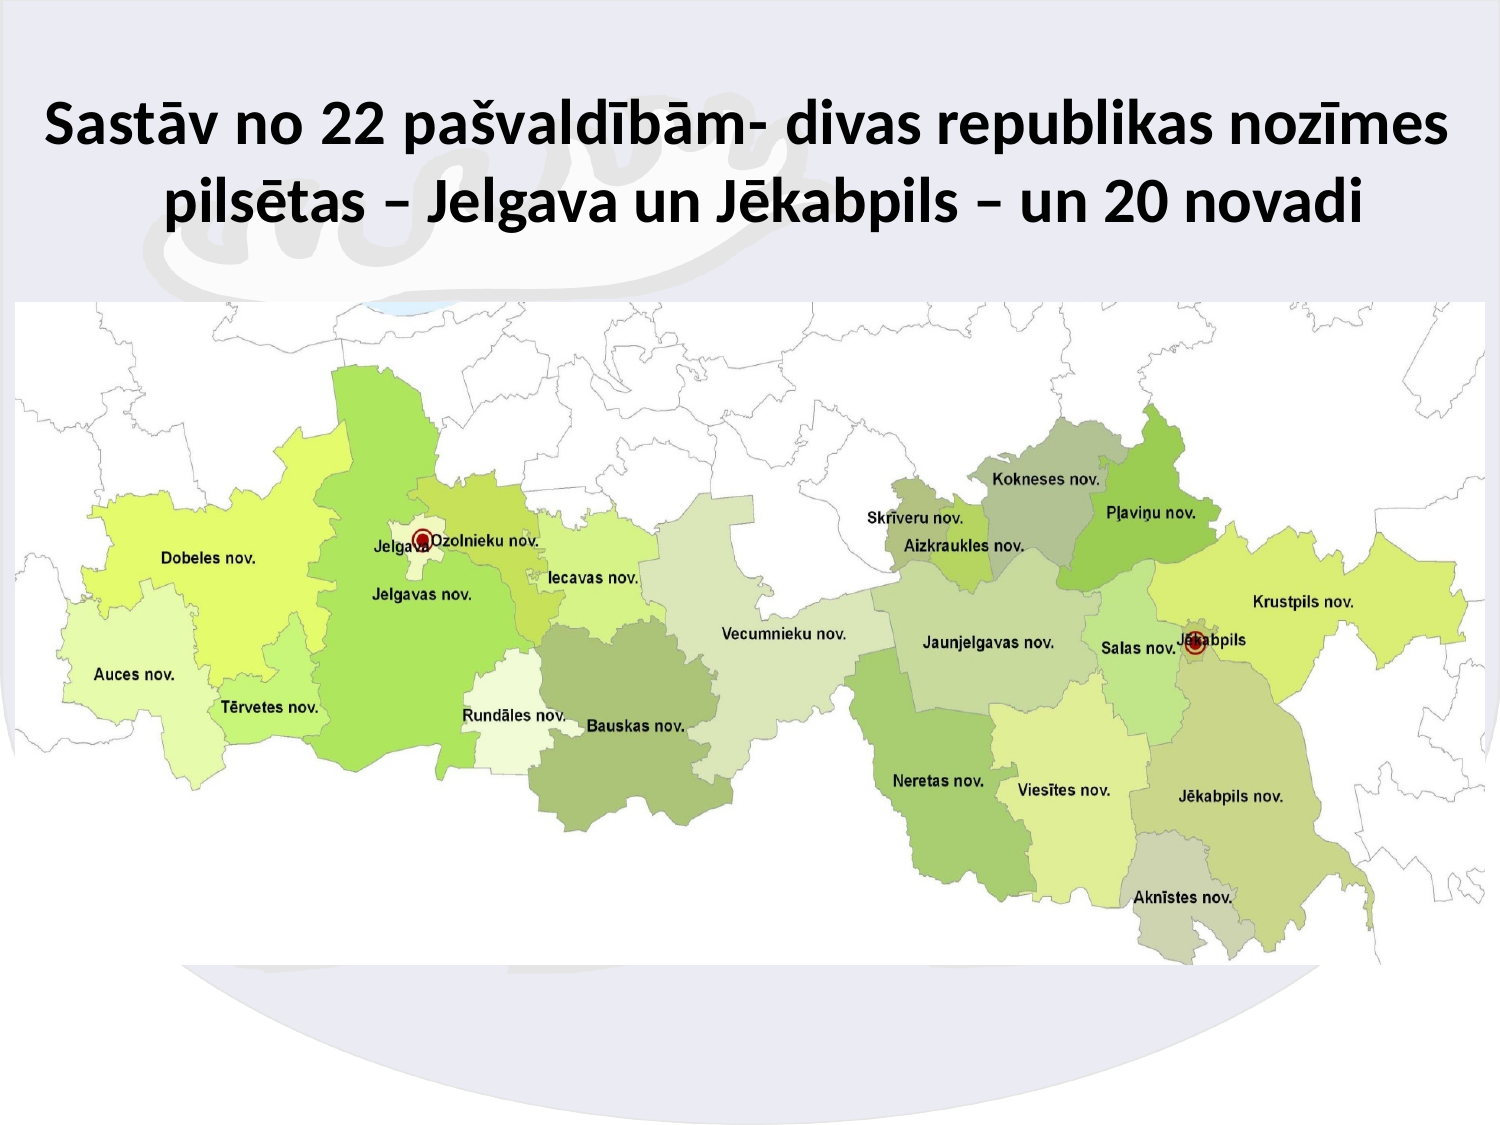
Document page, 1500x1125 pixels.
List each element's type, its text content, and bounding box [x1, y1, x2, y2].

title Sastāv no 22 pašvaldībām- divas republikas nozīmes pilsētas – Jelgava un Jēkabpils – un 20 novadi [0, 49, 1495, 267]
picture [15, 302, 1485, 965]
